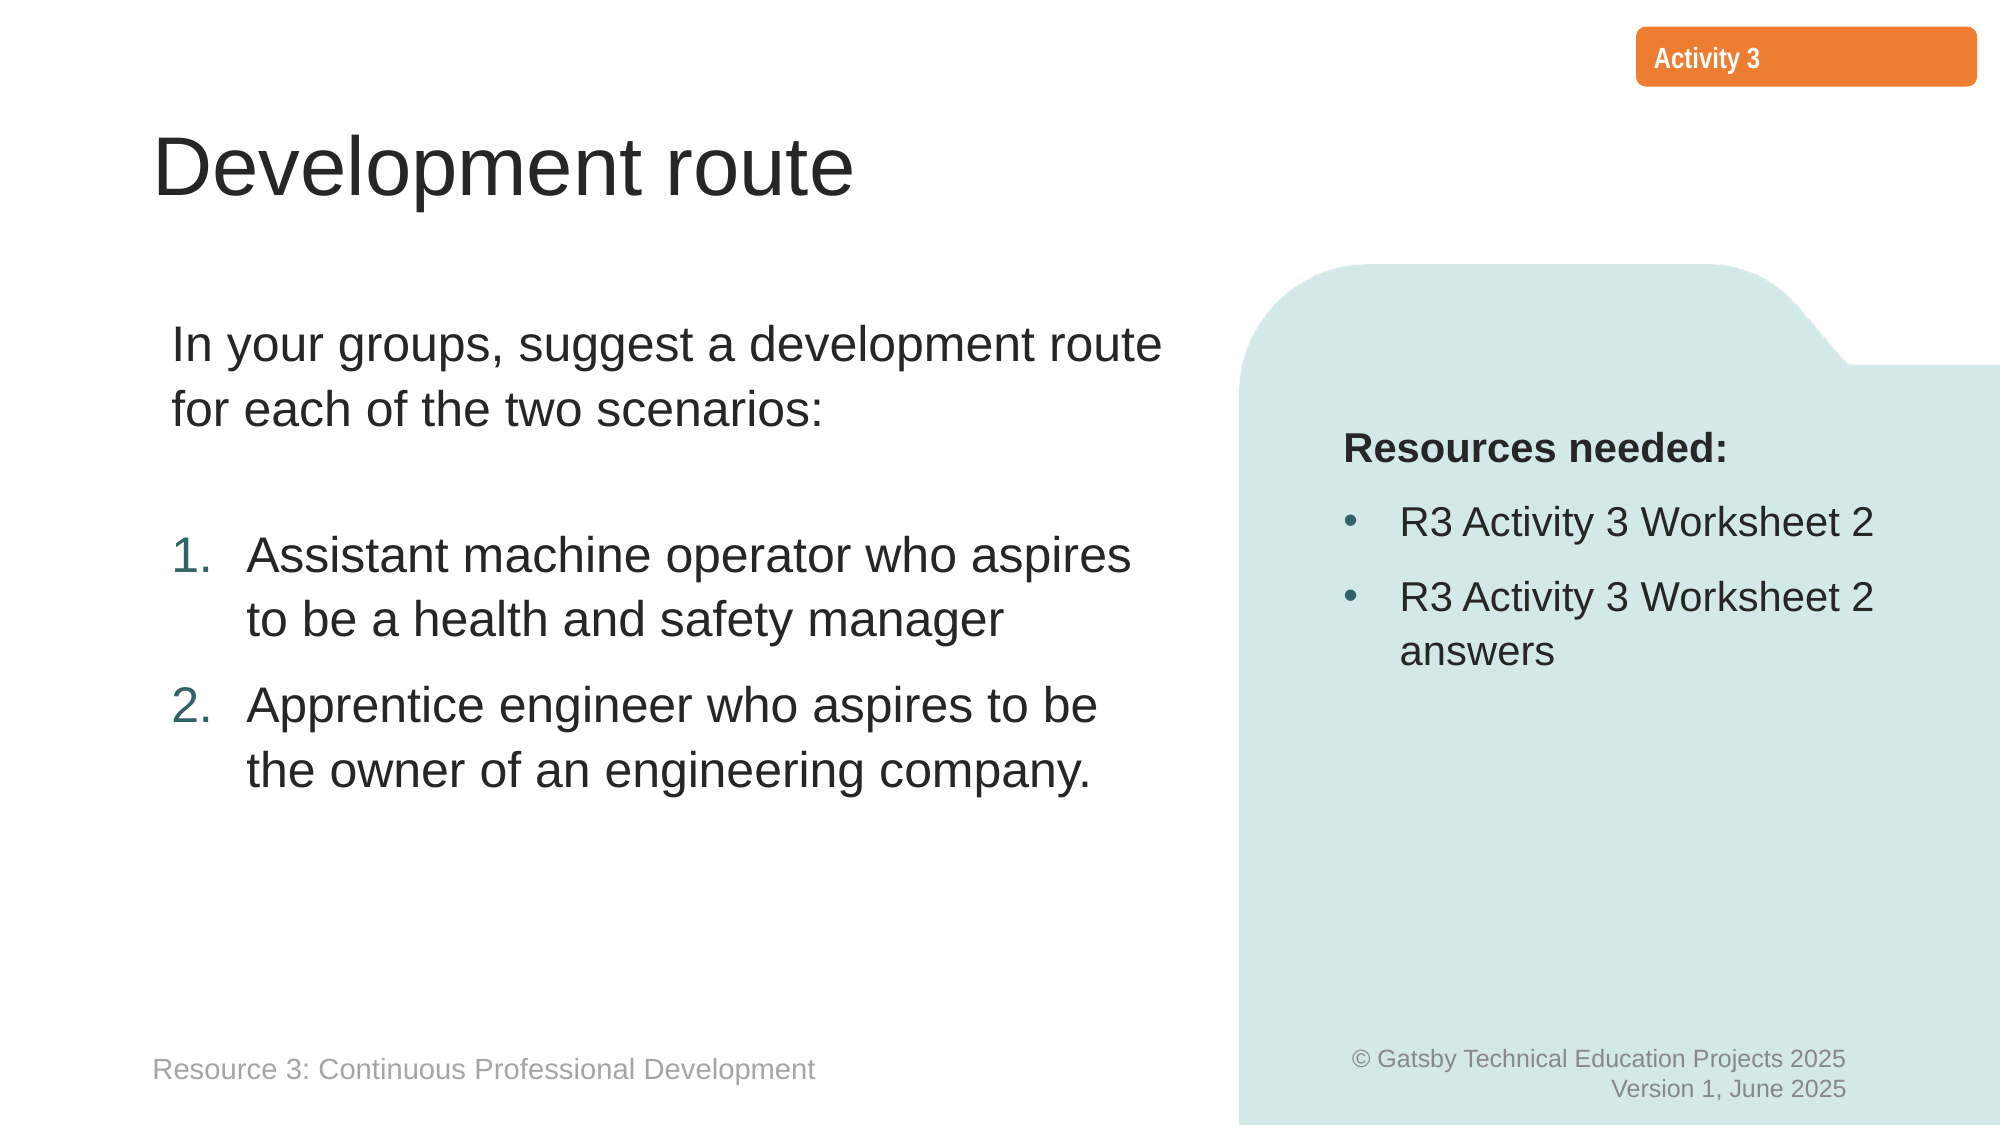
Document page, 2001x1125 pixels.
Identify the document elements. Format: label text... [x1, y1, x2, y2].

text_box Activity 3 [1636, 26, 1978, 87]
text_box Resources needed: R3 Activity 3 Worksheet 2 R3 Activity 3 Worksheet 2 answers [1295, 386, 1957, 739]
title Development route [137, 59, 1863, 278]
list In your groups, suggest a development route for each of the two scenarios: Assistant machine operator who aspires to be a health and safety manager Apprentice engineer who aspires to be the owner of an engineering company. [137, 299, 1188, 1014]
picture [1239, 264, 2000, 1125]
